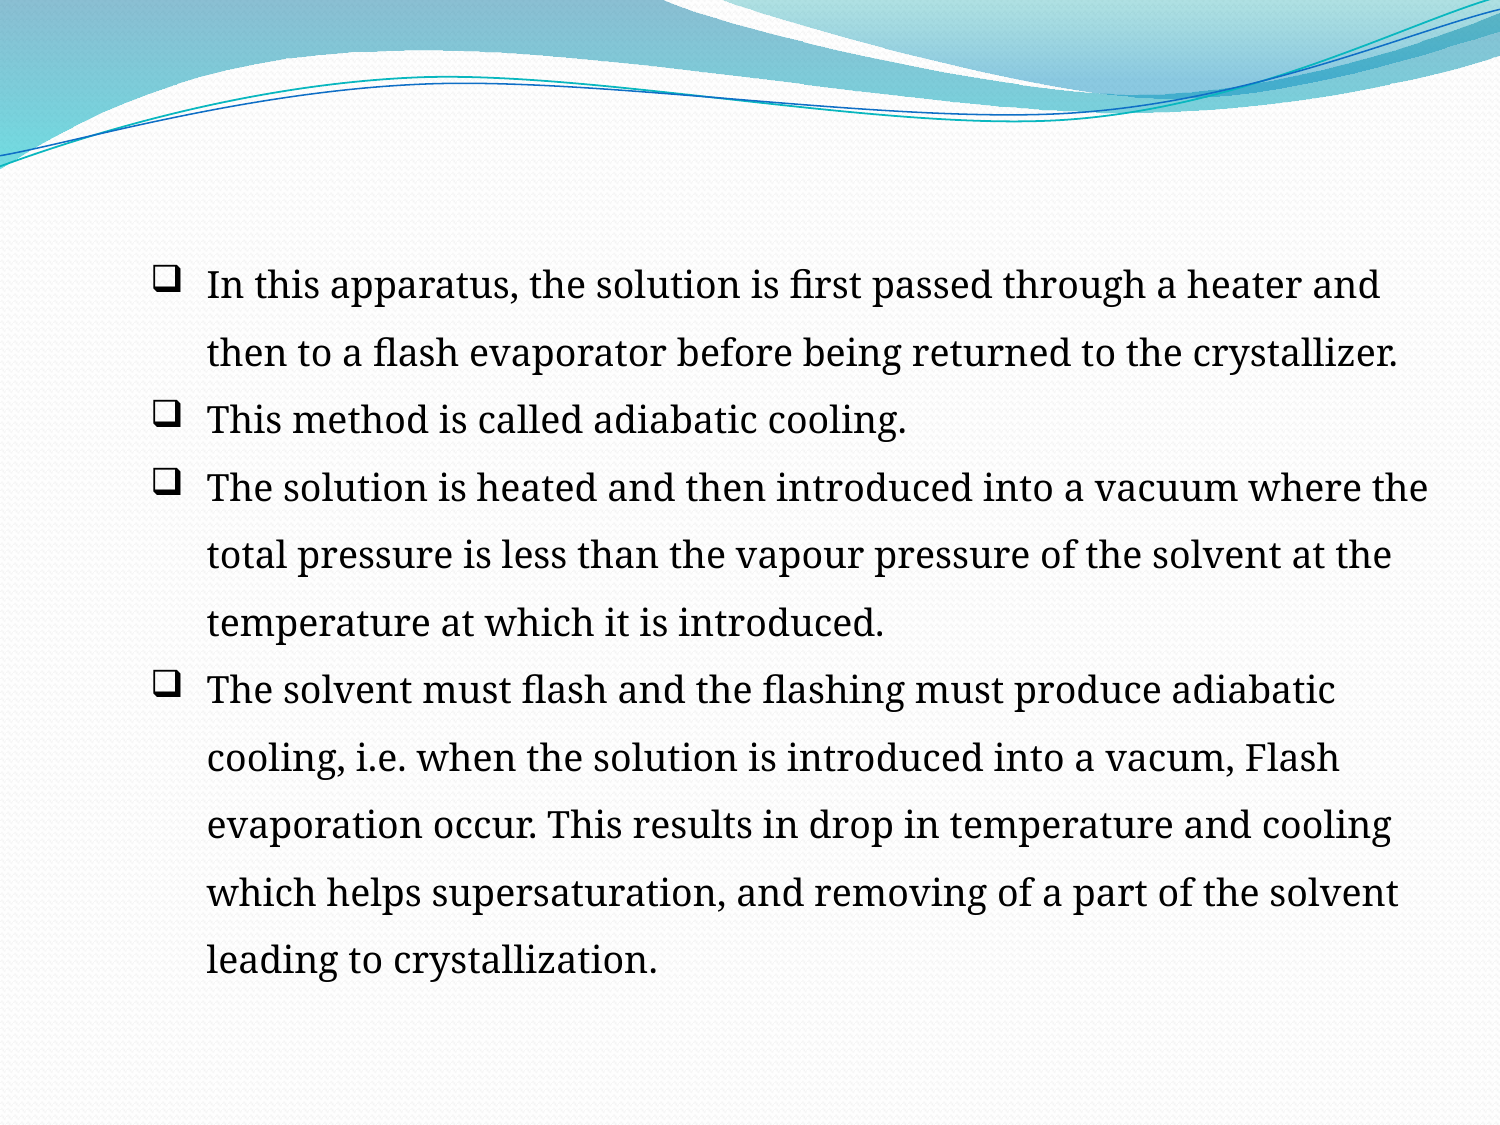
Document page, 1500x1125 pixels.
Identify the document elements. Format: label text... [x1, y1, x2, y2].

text_box In this apparatus, the solution is first passed through a heater and then to a flash evaporator before being returned to the crystallizer. This method is called adiabatic cooling. The solution is heated and then introduced into a vacuum where the total pressure is less than the vapour pressure of the solvent at the temperature at which it is introduced. The solvent must flash and the flashing must produce adiabatic cooling, i.e. when the solution is introduced into a vacum, Flash evaporation occur. This results in drop in temperature and cooling which helps supersaturation, and removing of a part of the solvent leading to crystallization. [135, 231, 1459, 1057]
